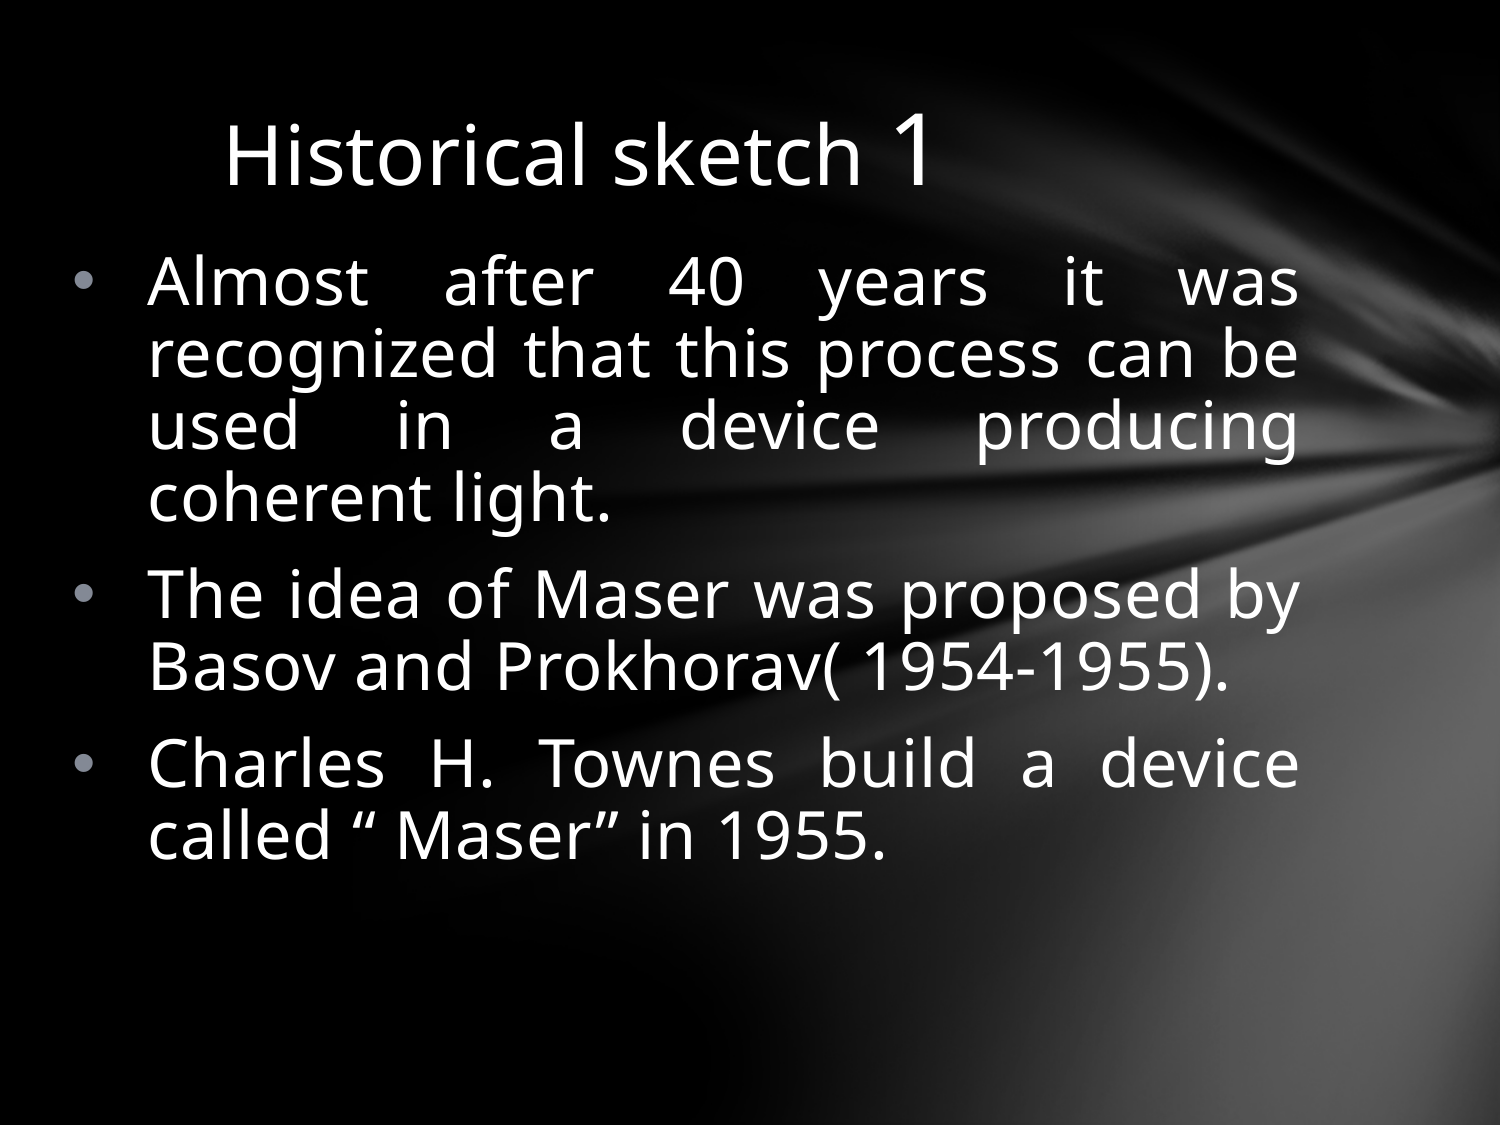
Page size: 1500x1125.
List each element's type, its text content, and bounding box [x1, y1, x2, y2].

list Almost after 40 years it was recognized that this process can be used in a device producing coherent light. The idea of Maser was proposed by Basov and Prokhorav( 1954-1955). Charles H. Townes build a device called “ Maser” in 1955. [57, 239, 1318, 1015]
title Historical sketch 1 [57, 37, 1318, 213]
